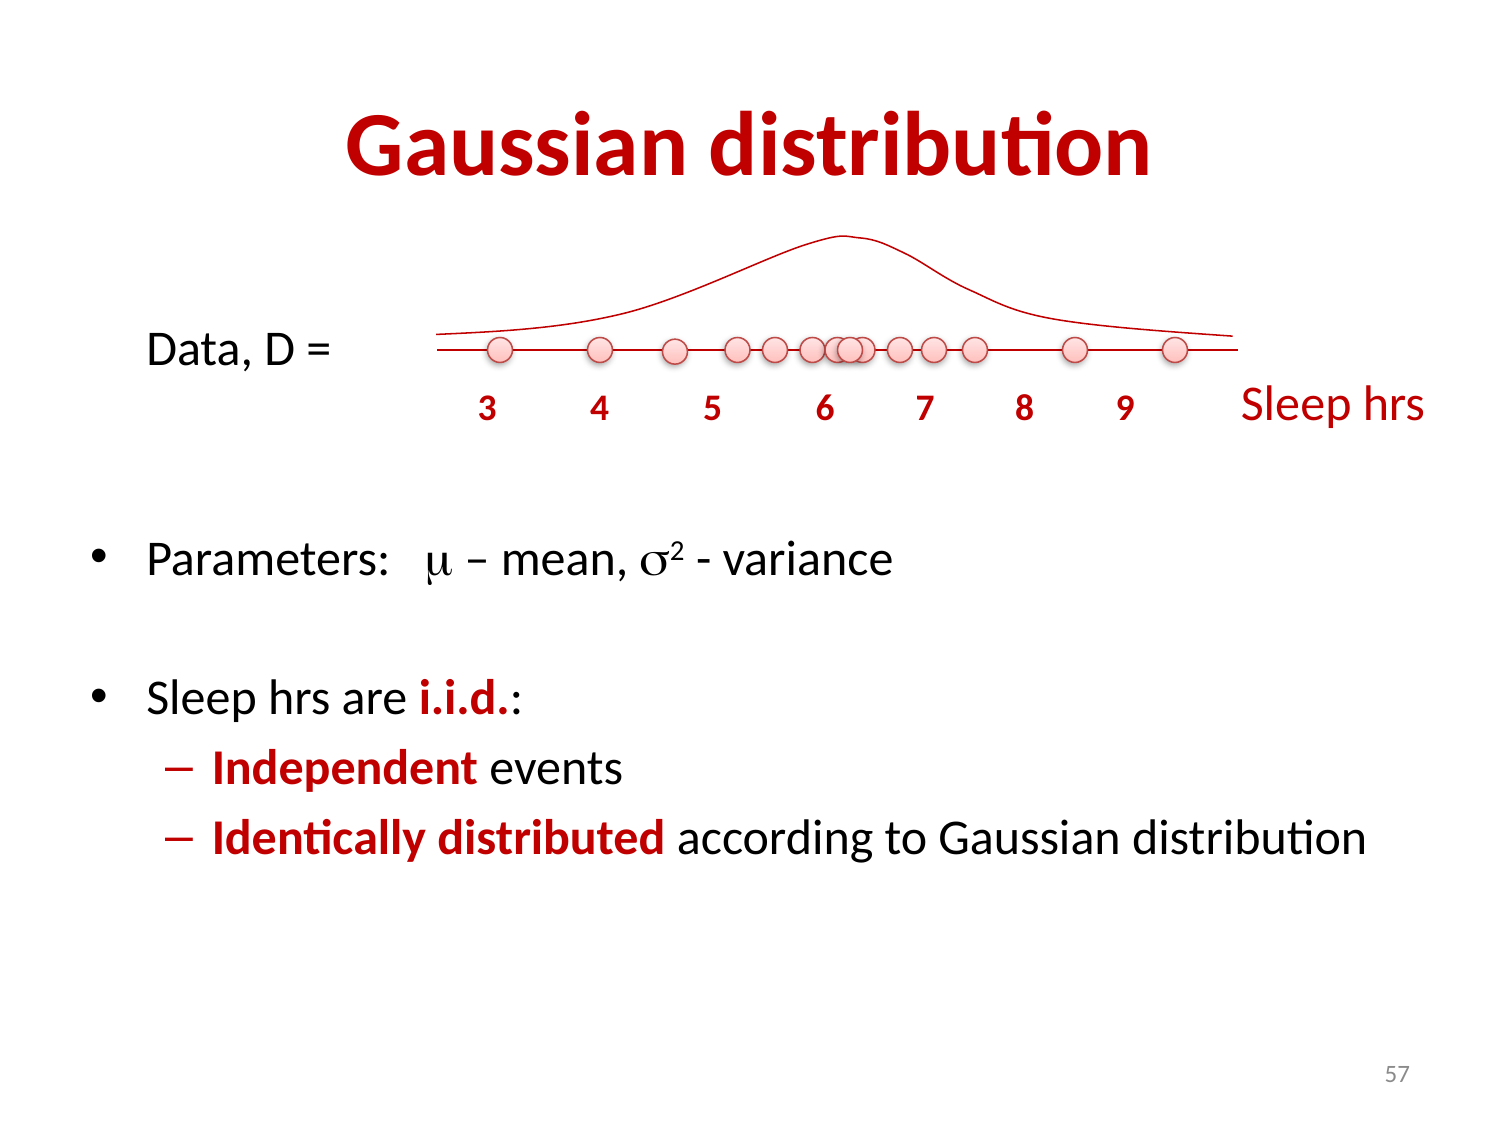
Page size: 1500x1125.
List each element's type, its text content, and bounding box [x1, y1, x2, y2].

text_box [761, 336, 789, 349]
text_box [590, 359, 610, 364]
text_box [1161, 337, 1189, 349]
text_box [490, 359, 510, 364]
text_box [727, 359, 748, 364]
text_box [486, 336, 514, 349]
text_box 3 [462, 374, 512, 435]
text_box [1061, 336, 1089, 349]
text_box [765, 359, 785, 364]
text_box [961, 336, 989, 349]
text_box 9 [1100, 374, 1150, 435]
text_box [890, 359, 910, 364]
text_box [802, 359, 820, 364]
text_box [663, 359, 686, 365]
text_box [857, 336, 876, 349]
text_box [836, 336, 864, 349]
text_box [840, 359, 860, 364]
text_box 5 [688, 374, 738, 435]
text_box [1165, 359, 1185, 364]
title Gaussian distribution [75, 45, 1425, 233]
text_box [662, 338, 688, 349]
text_box [586, 336, 614, 349]
text_box [799, 336, 823, 349]
text_box [920, 336, 948, 349]
text_box [965, 359, 985, 364]
text_box [924, 359, 944, 364]
text_box 4 [575, 374, 625, 435]
text_box Sleep hrs [1225, 362, 1441, 438]
text_box [724, 336, 751, 349]
text_box [1065, 359, 1085, 364]
text_box [824, 336, 841, 349]
text_box Data, D = Parameters: m – mean, s2 - variance Sleep hrs are i.i.d.: Independent events Identically distributed according to Gaussian distribution [75, 237, 1450, 1063]
text_box 6 [800, 374, 850, 435]
text_box [886, 336, 914, 349]
text_box [436, 235, 1233, 337]
text_box 7 [900, 374, 950, 435]
text_box [862, 359, 873, 364]
text_box 8 [1000, 374, 1050, 435]
slide_number 57 [1074, 1063, 1425, 1103]
